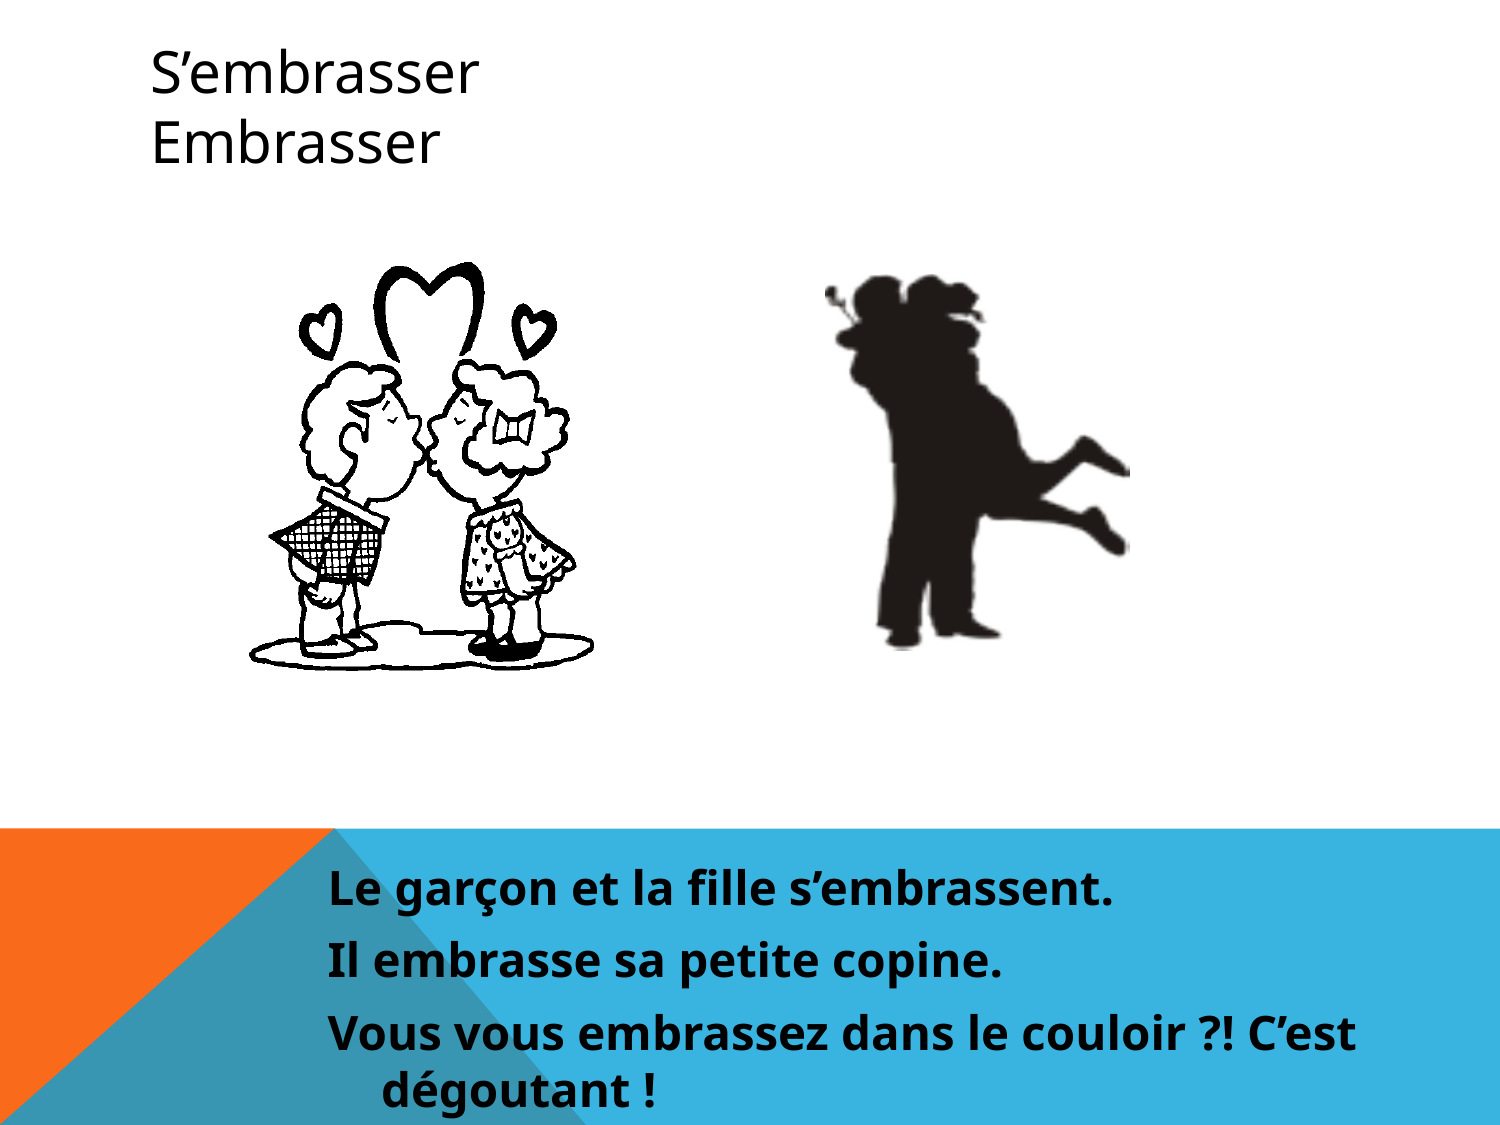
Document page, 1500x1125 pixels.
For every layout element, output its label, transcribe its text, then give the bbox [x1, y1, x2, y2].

title S’embrasser Embrasser [135, 60, 1369, 150]
picture [249, 262, 595, 671]
list Le garçon et la fille s’embrassent. Il embrasse sa petite copine. Vous vous embrassez dans le couloir ?! C’est dégoutant ! [312, 849, 1450, 1125]
picture [824, 274, 1130, 651]
